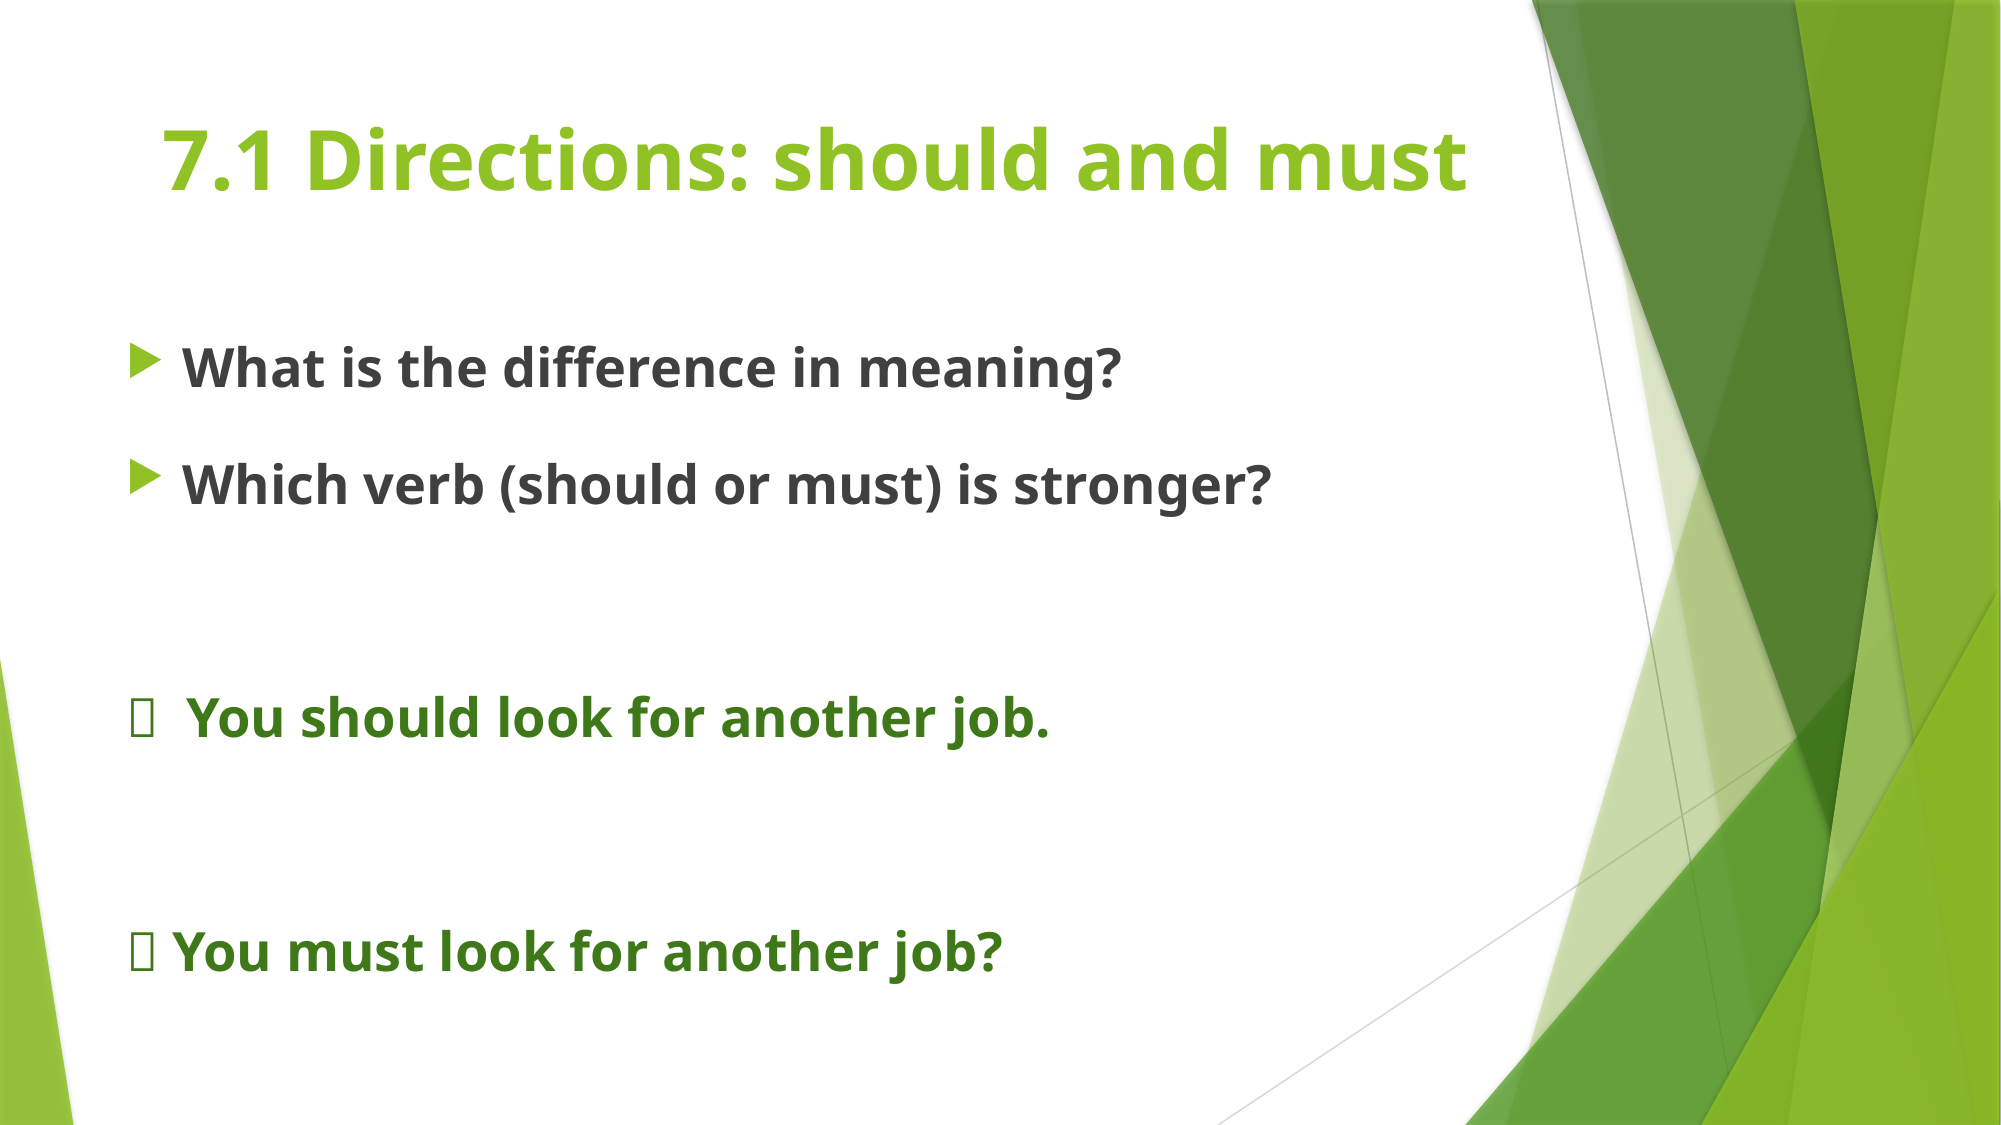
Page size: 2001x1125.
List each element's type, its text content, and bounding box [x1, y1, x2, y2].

title 7.1 Directions: should and must [111, 99, 1522, 293]
list What is the difference in meaning? Which verb (should or must) is stronger?  You should look for another job.  You must look for another job? [111, 293, 1522, 992]
